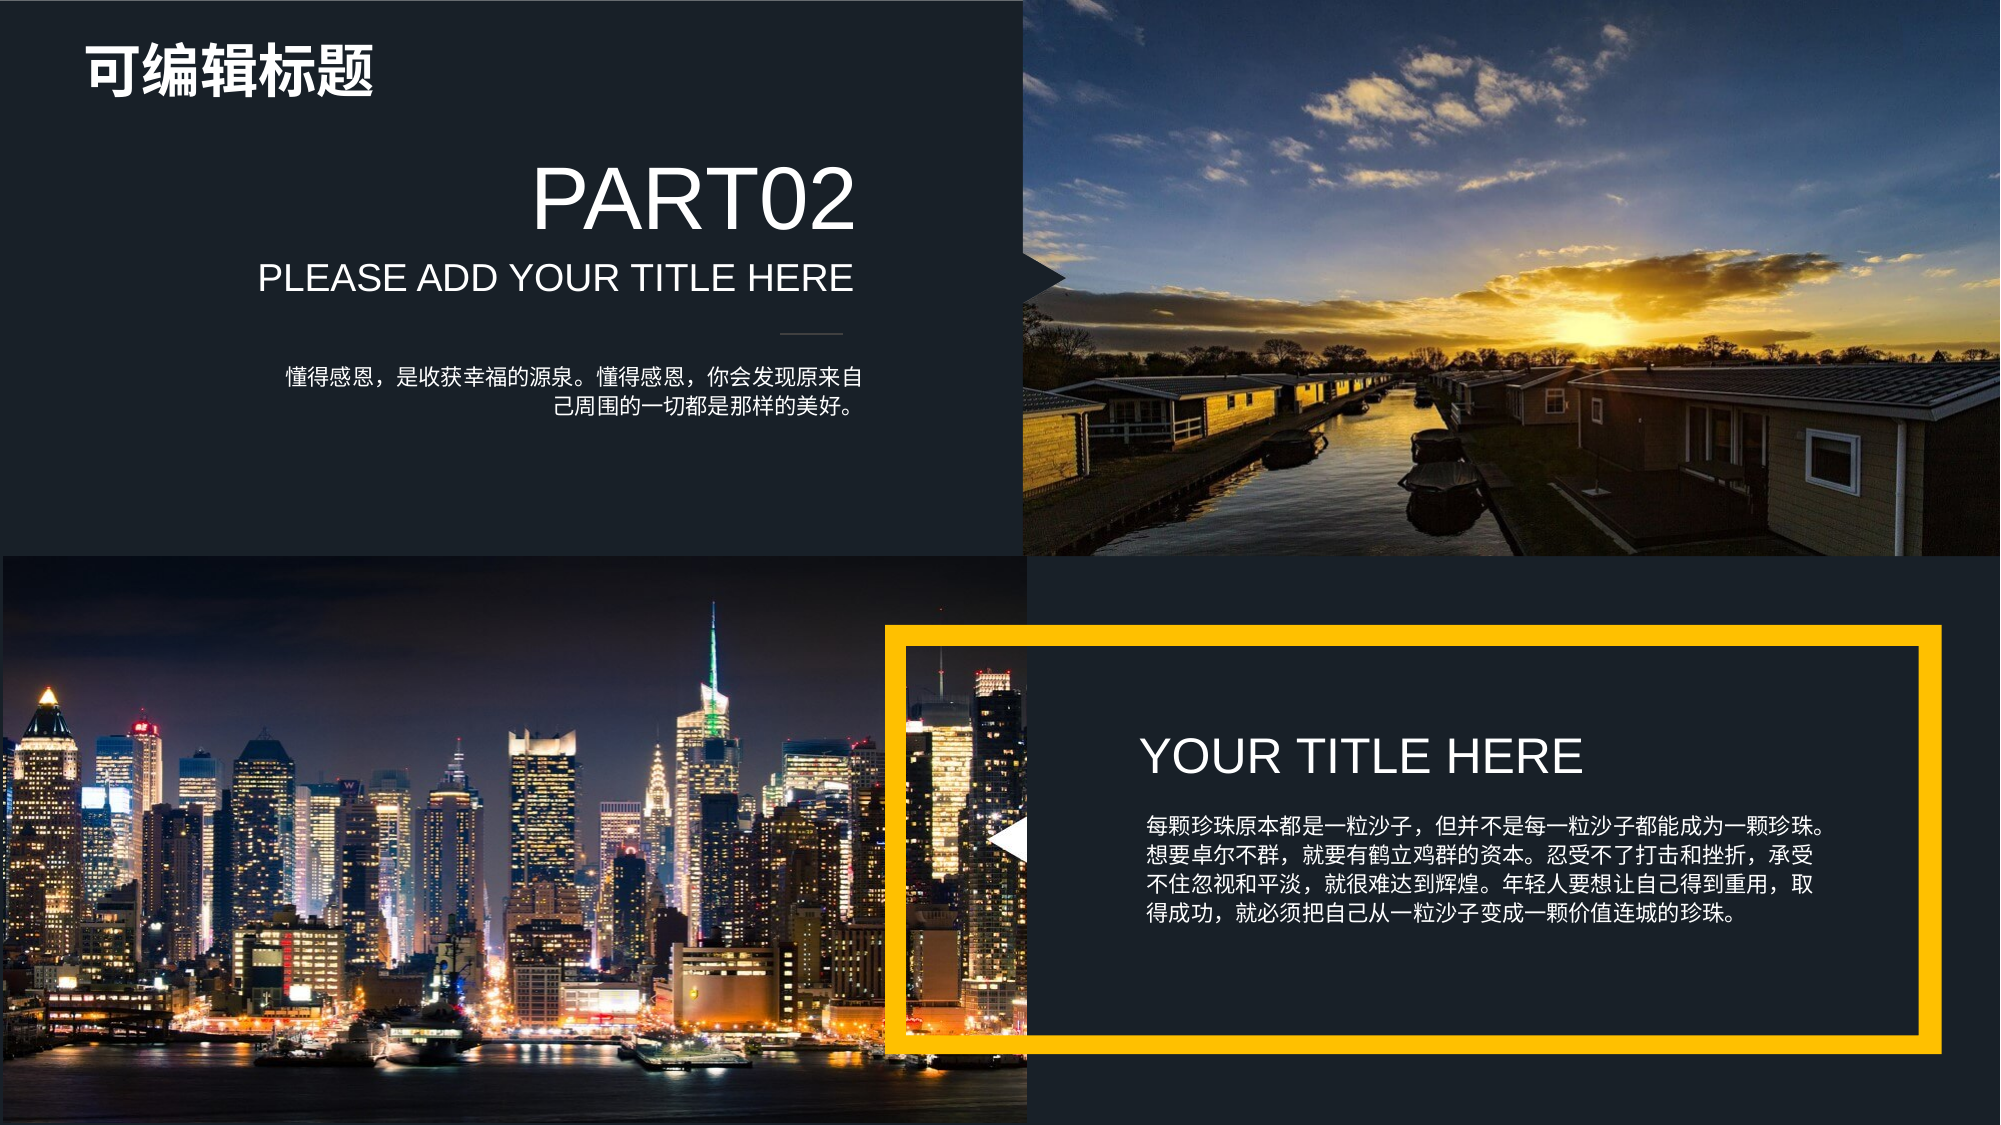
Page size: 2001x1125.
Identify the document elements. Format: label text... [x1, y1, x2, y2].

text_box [884, 624, 1942, 1055]
picture [3, 556, 1027, 1124]
text_box [0, 0, 2000, 1125]
text_box 可编辑标题 [68, 26, 834, 112]
text_box [1021, 0, 2000, 558]
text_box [237, 132, 879, 426]
